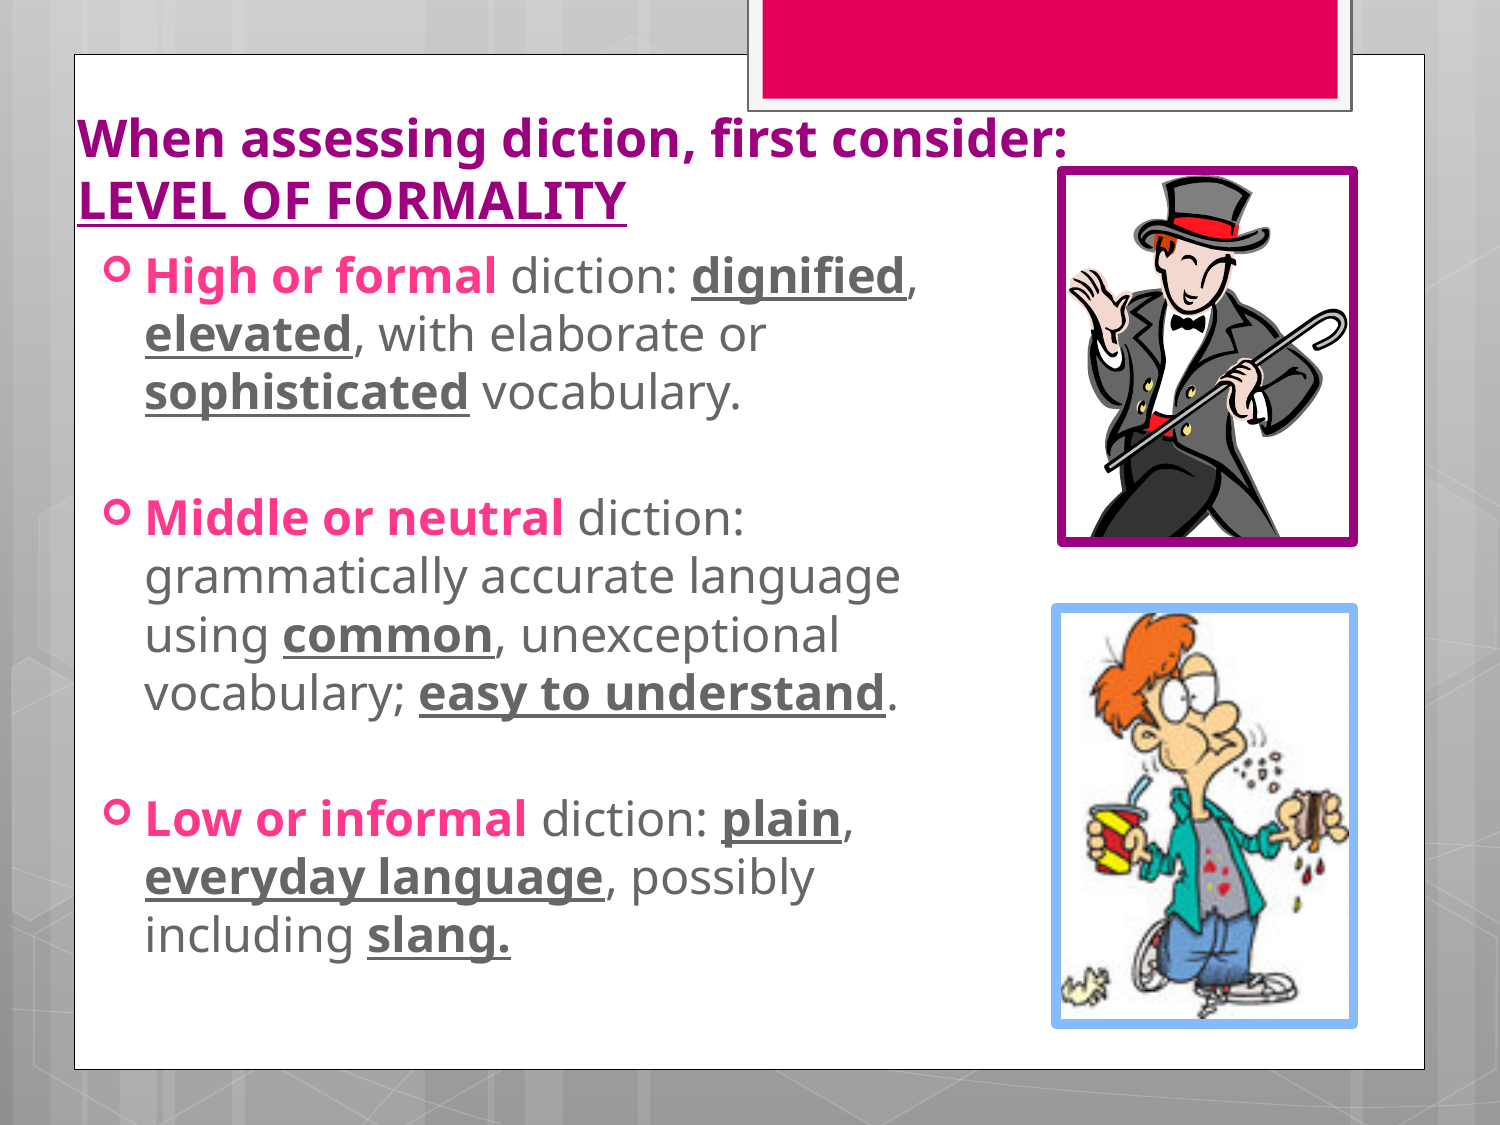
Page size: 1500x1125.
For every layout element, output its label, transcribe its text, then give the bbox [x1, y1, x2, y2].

title When assessing diction, first consider: LEVEL OF FORMALITY [62, 62, 1100, 238]
picture [1066, 174, 1349, 538]
list High or formal diction: dignified, elevated, with elaborate or sophisticated vocabulary. Middle or neutral diction: grammatically accurate language using common, unexceptional vocabulary; easy to understand. Low or informal diction: plain, everyday language, possibly including slang. [75, 237, 938, 1063]
picture [1060, 612, 1349, 1020]
